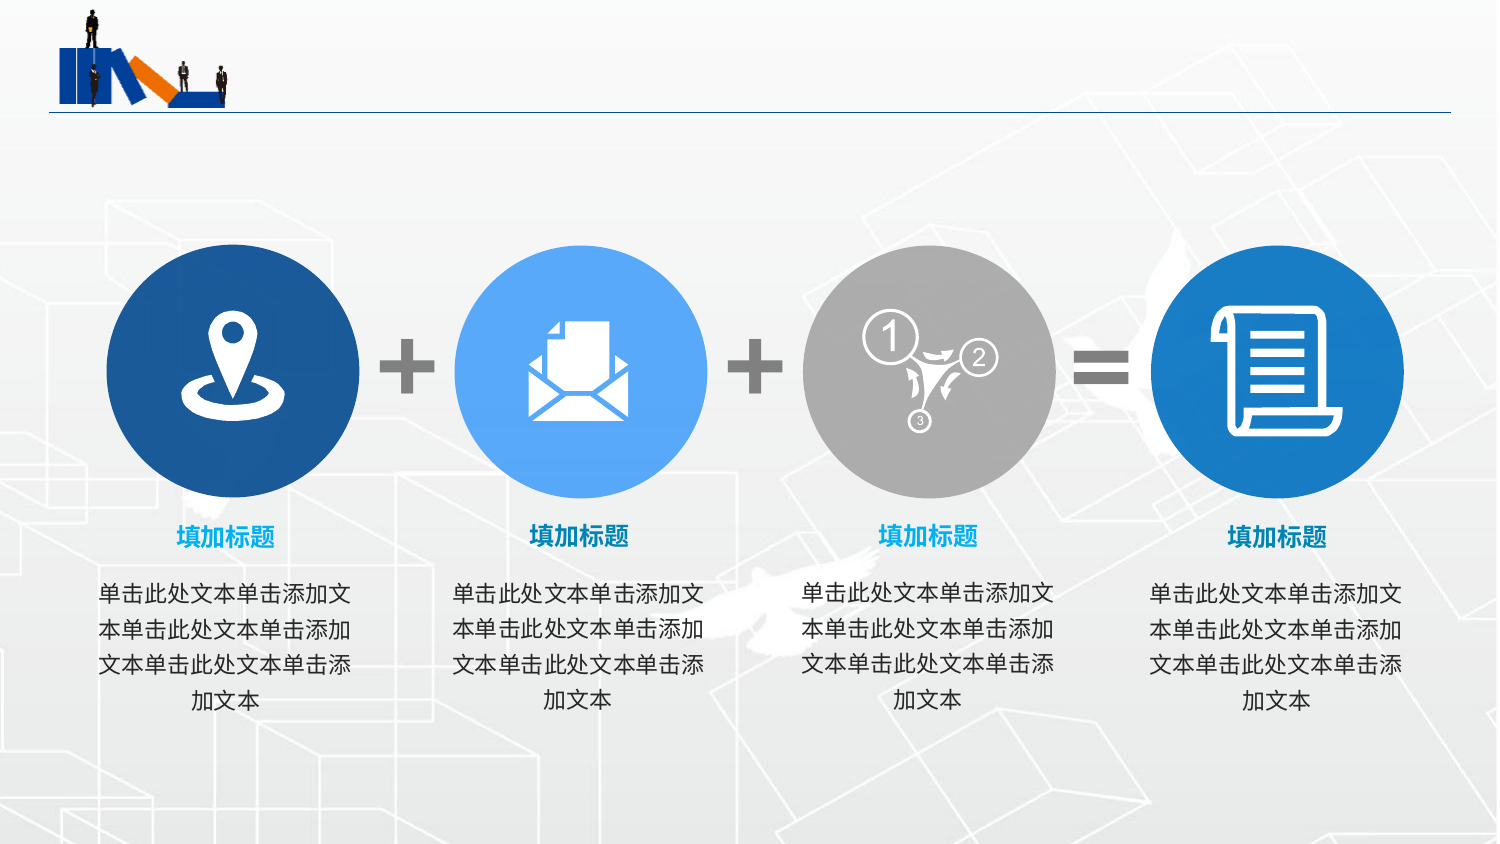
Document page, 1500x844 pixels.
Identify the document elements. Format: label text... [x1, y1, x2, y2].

text_box 填加标题 [1128, 513, 1426, 552]
text_box [471, 245, 690, 499]
text_box 单击此处文本单击添加文本单击此处文本单击添加文本单击此处文本单击添加文本 [1149, 563, 1404, 714]
text_box 单击此处文本单击添加文本单击此处文本单击添加文本单击此处文本单击添加文本 [98, 563, 353, 714]
text_box + [687, 286, 824, 437]
text_box 单击此处文本单击添加文本单击此处文本单击添加文本单击此处文本单击添加文本 [451, 563, 706, 714]
text_box 填加标题 [77, 513, 375, 552]
text_box 单击此处文本单击添加文本单击此处文本单击添加文本单击此处文本单击添加文本 [801, 563, 1056, 714]
text_box = [1033, 288, 1170, 438]
text_box 填加标题 [430, 513, 728, 551]
text_box [862, 308, 999, 434]
text_box 填加标题 [780, 513, 1077, 551]
text_box [820, 245, 1038, 499]
text_box [106, 244, 342, 499]
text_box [181, 310, 285, 421]
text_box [1210, 305, 1343, 437]
picture [0, 0, 1500, 844]
text_box + [339, 286, 476, 437]
text_box [1169, 245, 1405, 499]
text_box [528, 321, 629, 421]
